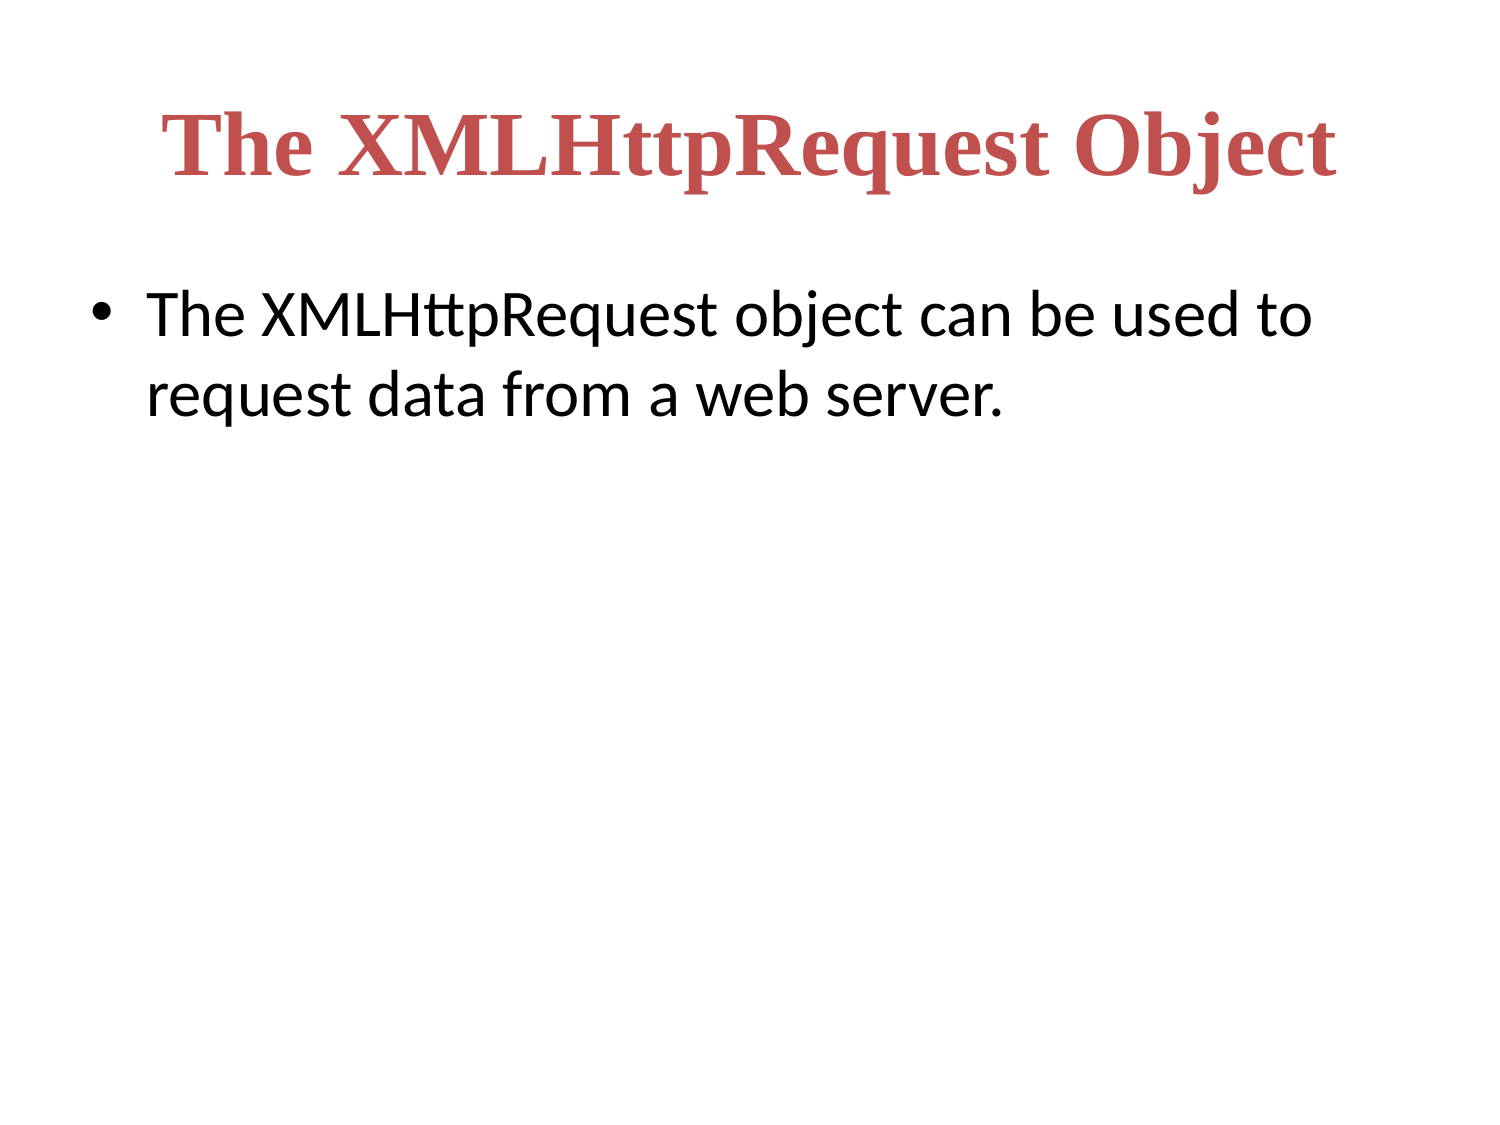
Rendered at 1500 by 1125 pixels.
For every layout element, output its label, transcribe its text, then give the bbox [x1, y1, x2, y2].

list The XMLHttpRequest object can be used to request data from a web server. [75, 262, 1425, 1005]
title The XMLHttpRequest Object [75, 45, 1425, 233]
